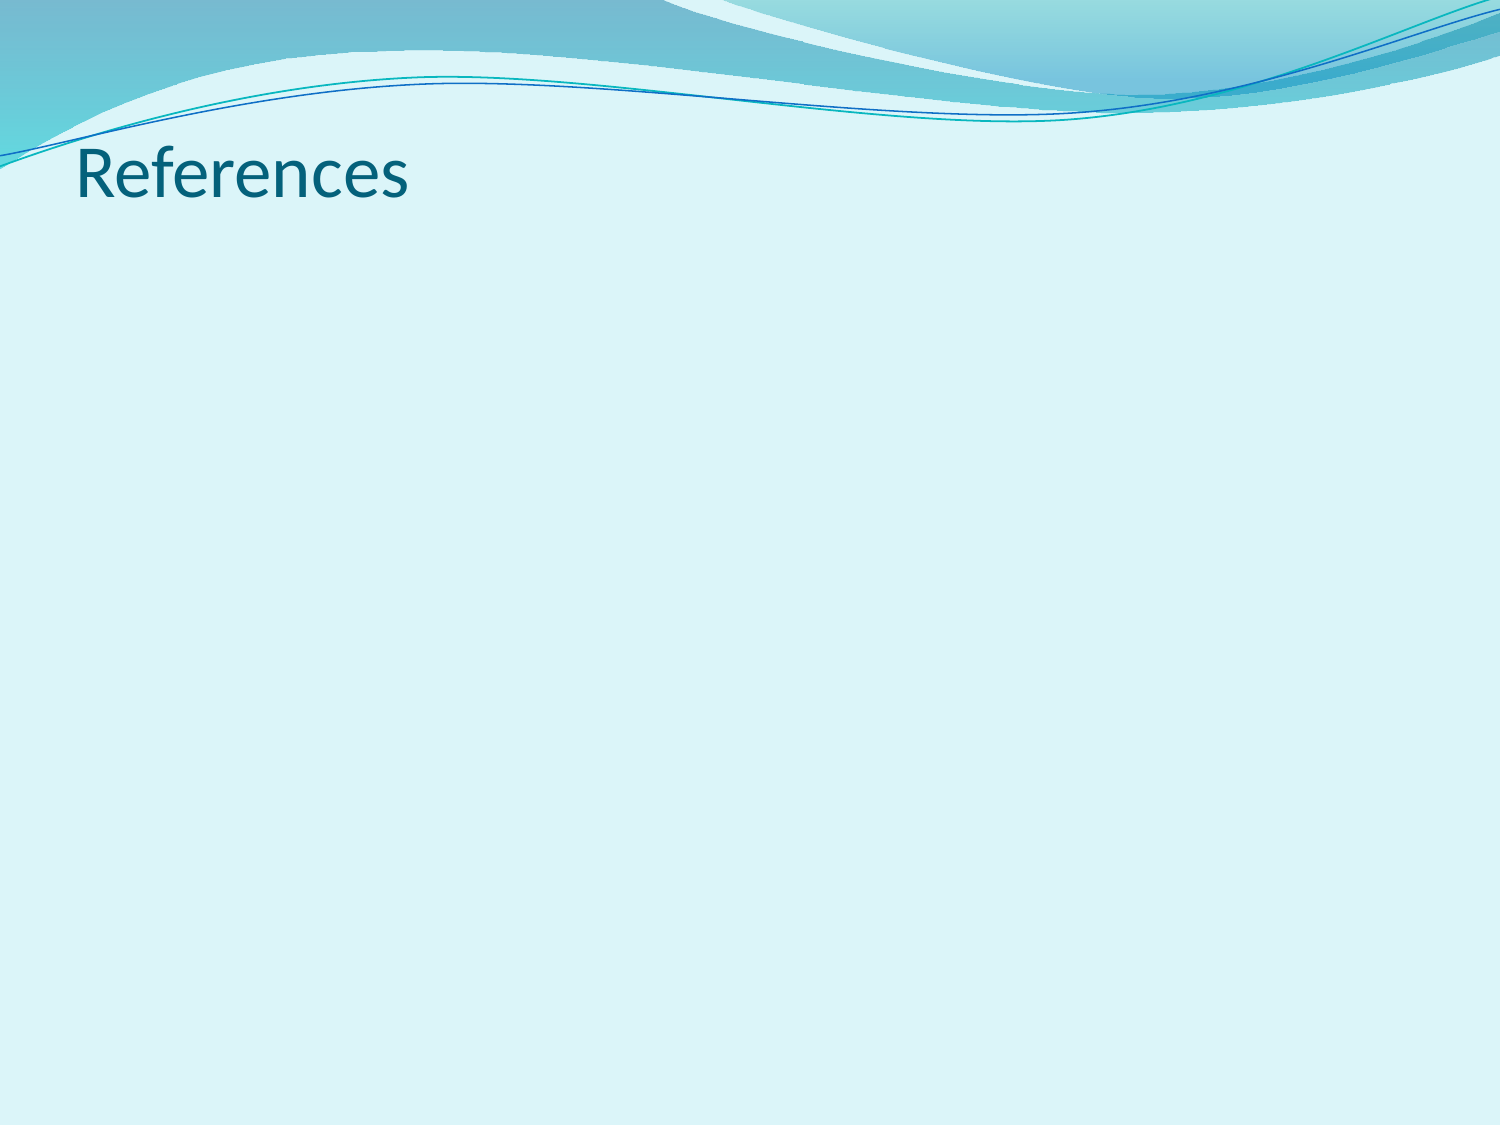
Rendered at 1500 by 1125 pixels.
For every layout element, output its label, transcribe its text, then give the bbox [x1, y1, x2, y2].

title References [75, 115, 1425, 303]
